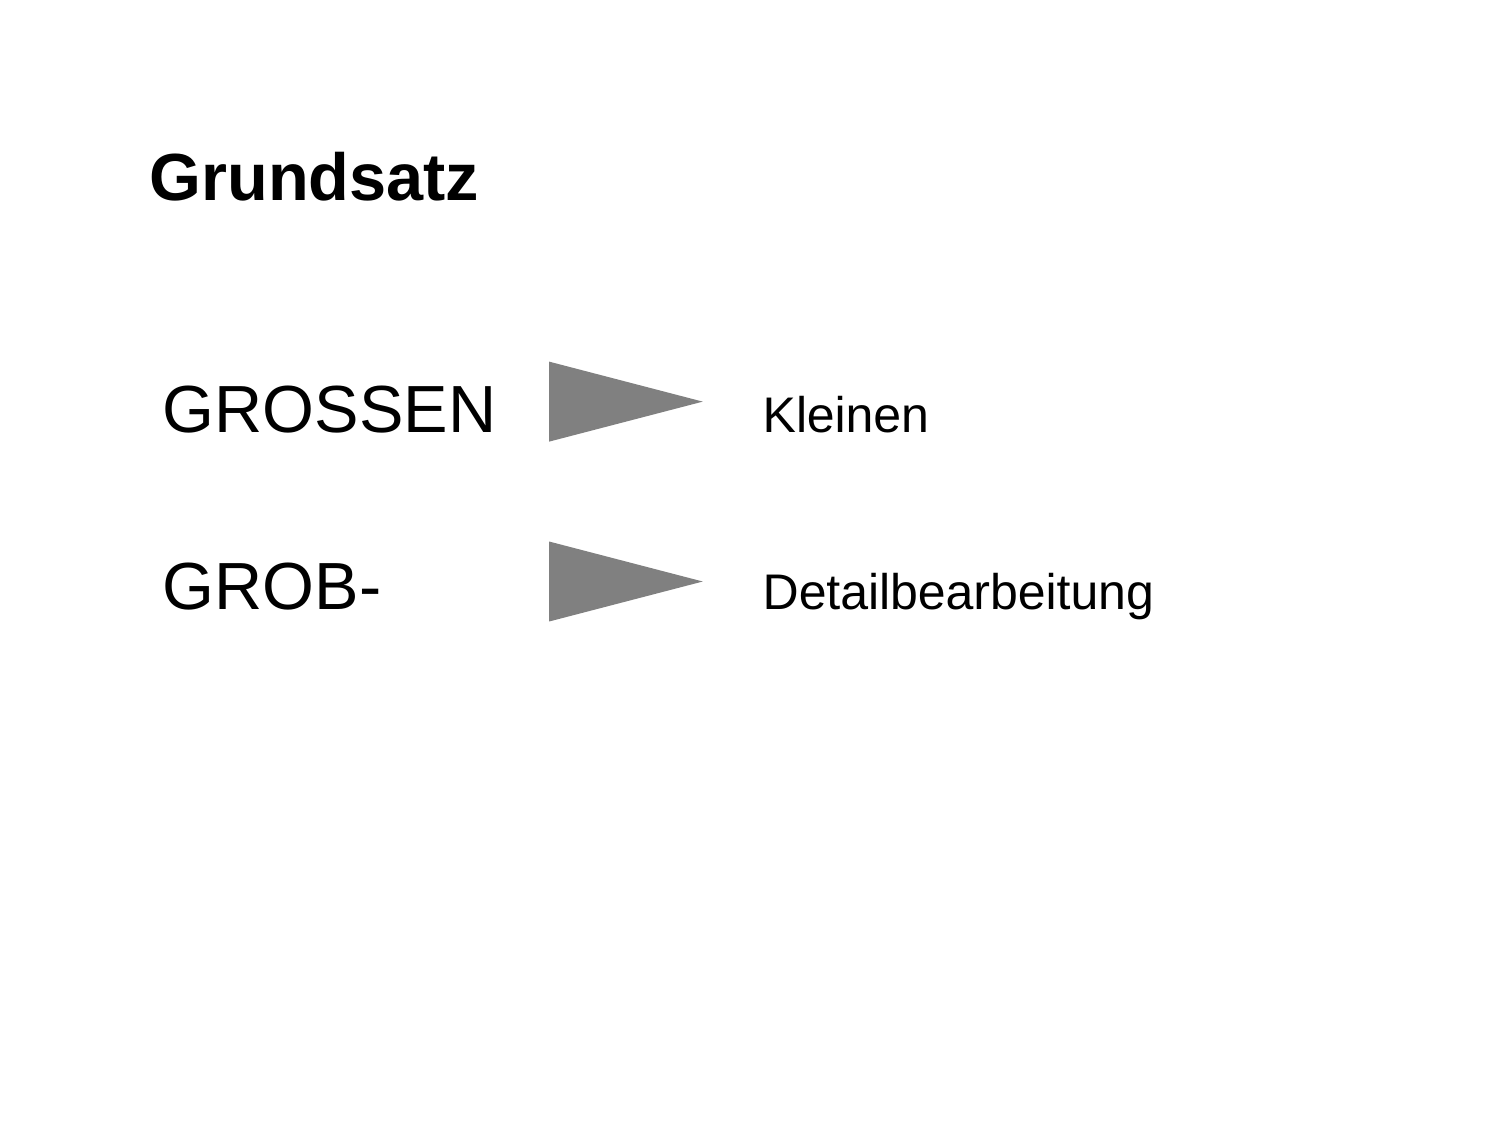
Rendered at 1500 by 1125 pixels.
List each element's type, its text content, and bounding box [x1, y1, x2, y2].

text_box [147, 515, 1412, 634]
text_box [147, 338, 1412, 445]
text_box Grundsatz [134, 79, 1410, 268]
